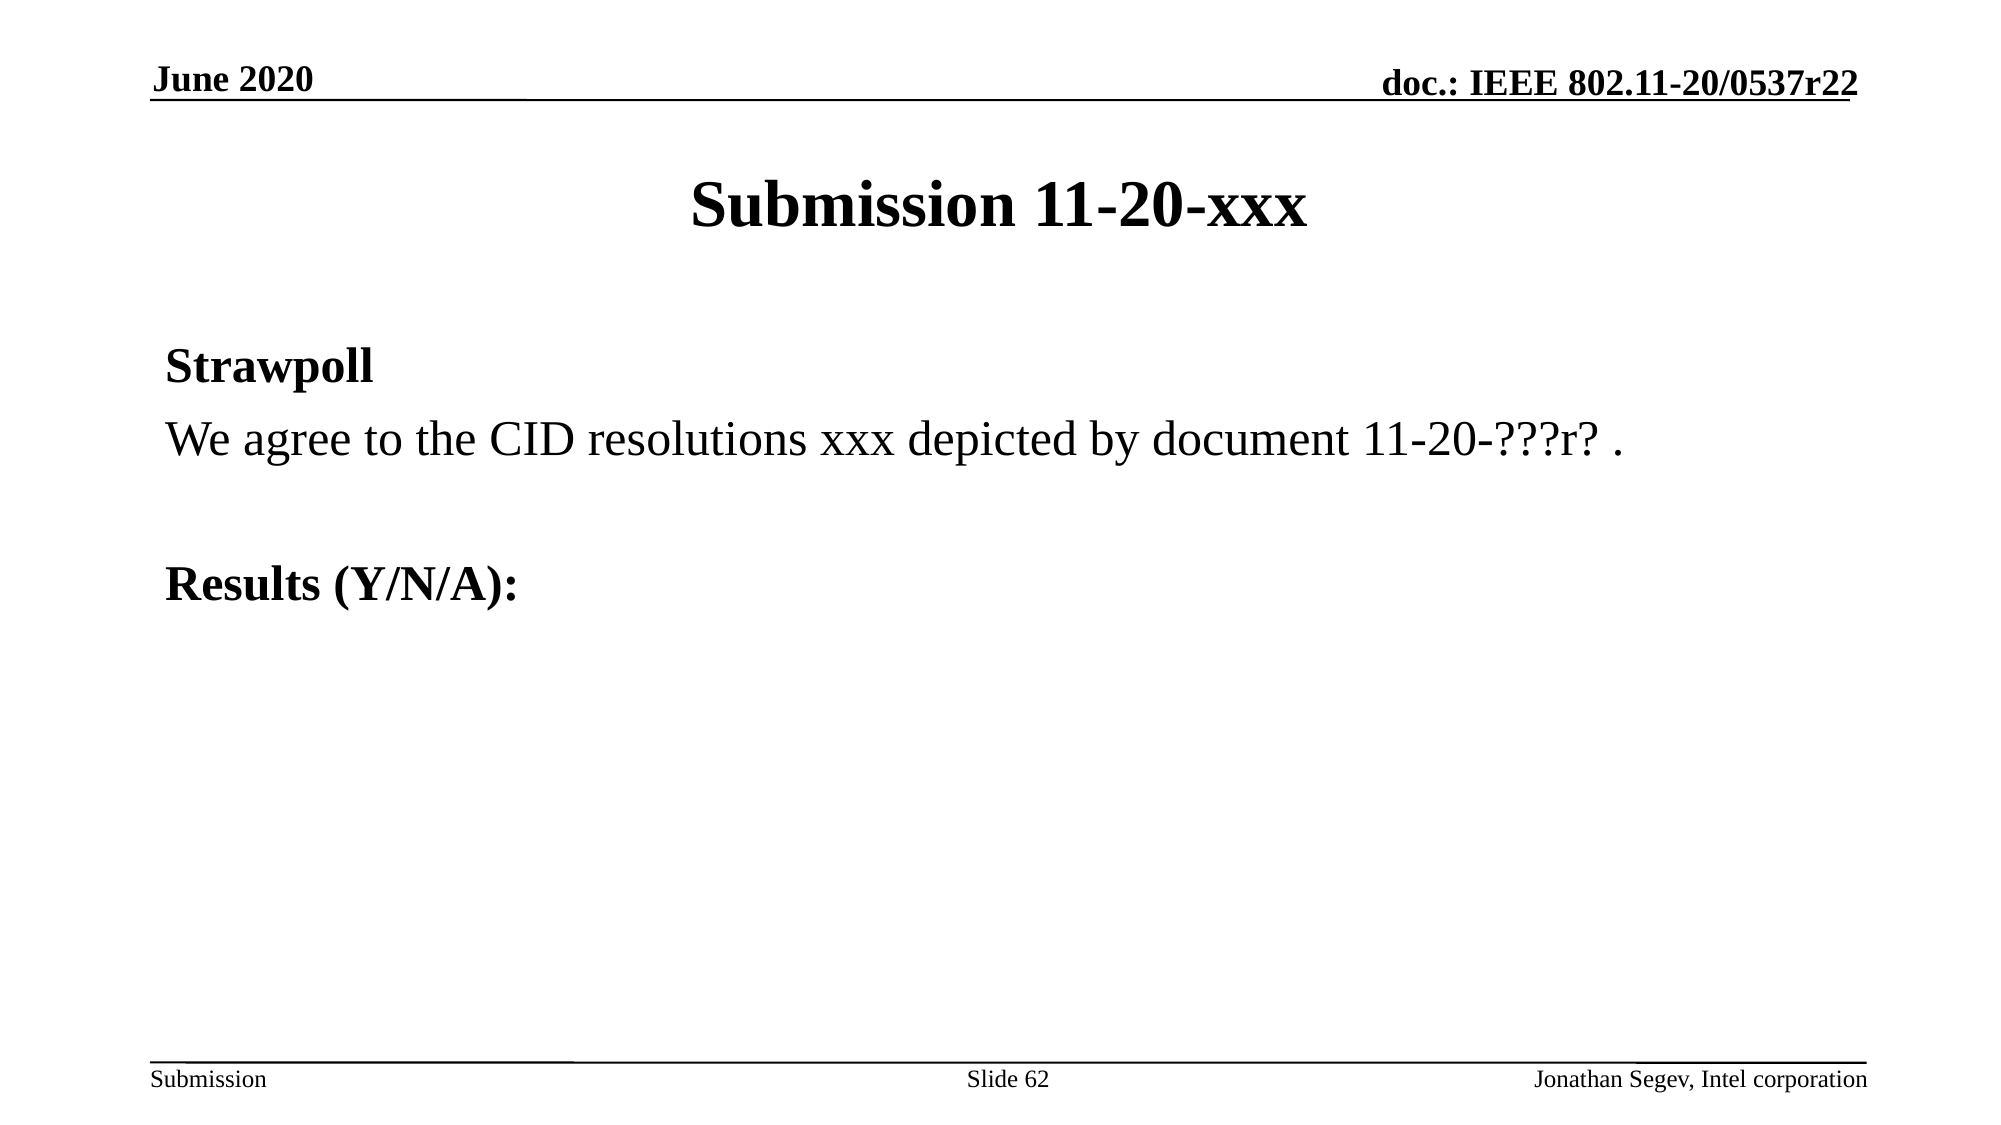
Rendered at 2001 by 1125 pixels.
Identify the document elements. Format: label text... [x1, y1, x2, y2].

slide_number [152, 54, 563, 100]
title Submission 11-20-xxx [149, 112, 1850, 288]
list Strawpoll We agree to the CID resolutions xxx depicted by document 11-20-???r? . Results (Y/N/A): [149, 324, 1850, 1000]
footer Jonathan Segev, Intel corporation [1171, 1061, 1869, 1093]
slide_number Slide 62 [950, 1061, 1067, 1123]
